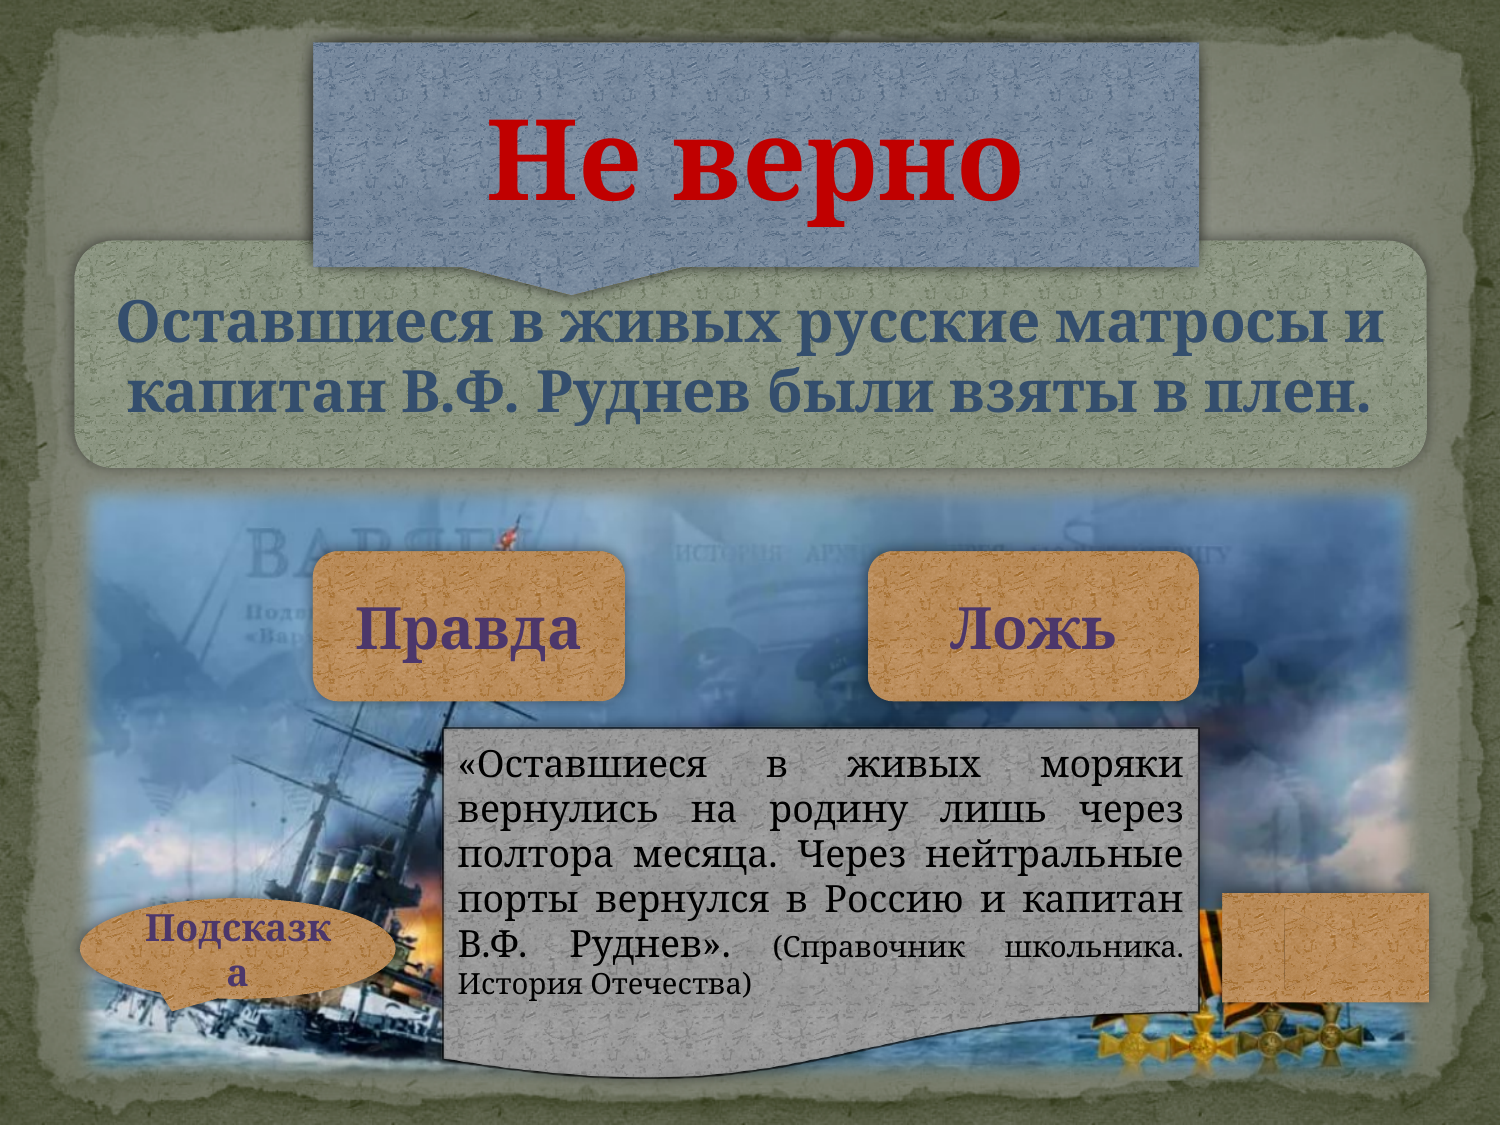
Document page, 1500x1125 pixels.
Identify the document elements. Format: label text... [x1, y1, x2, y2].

text_box Не верно [313, 42, 1200, 296]
title Утверждение №12 [74, 24, 1425, 225]
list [72, 478, 1421, 1081]
text_box Оставшиеся в живых русские матросы и капитан В.Ф. Руднев были взяты в плен. [74, 240, 1427, 467]
